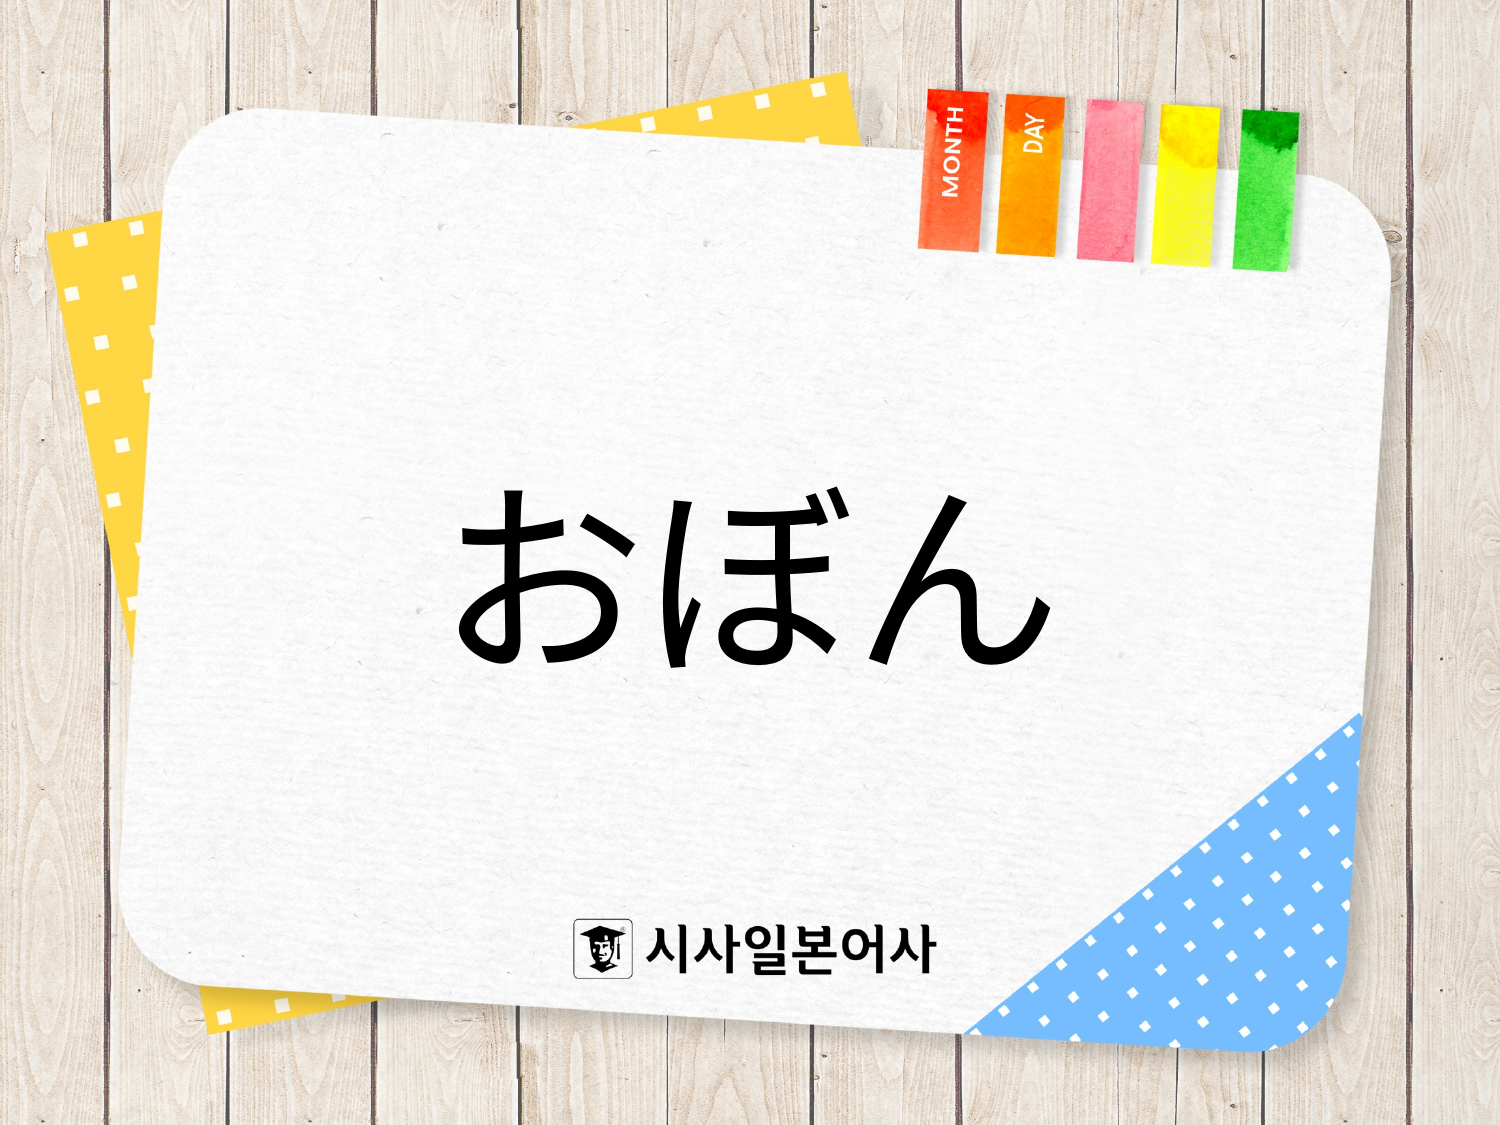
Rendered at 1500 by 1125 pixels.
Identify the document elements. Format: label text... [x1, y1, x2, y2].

title おぼん [75, 338, 1425, 811]
picture [0, 0, 1500, 1125]
